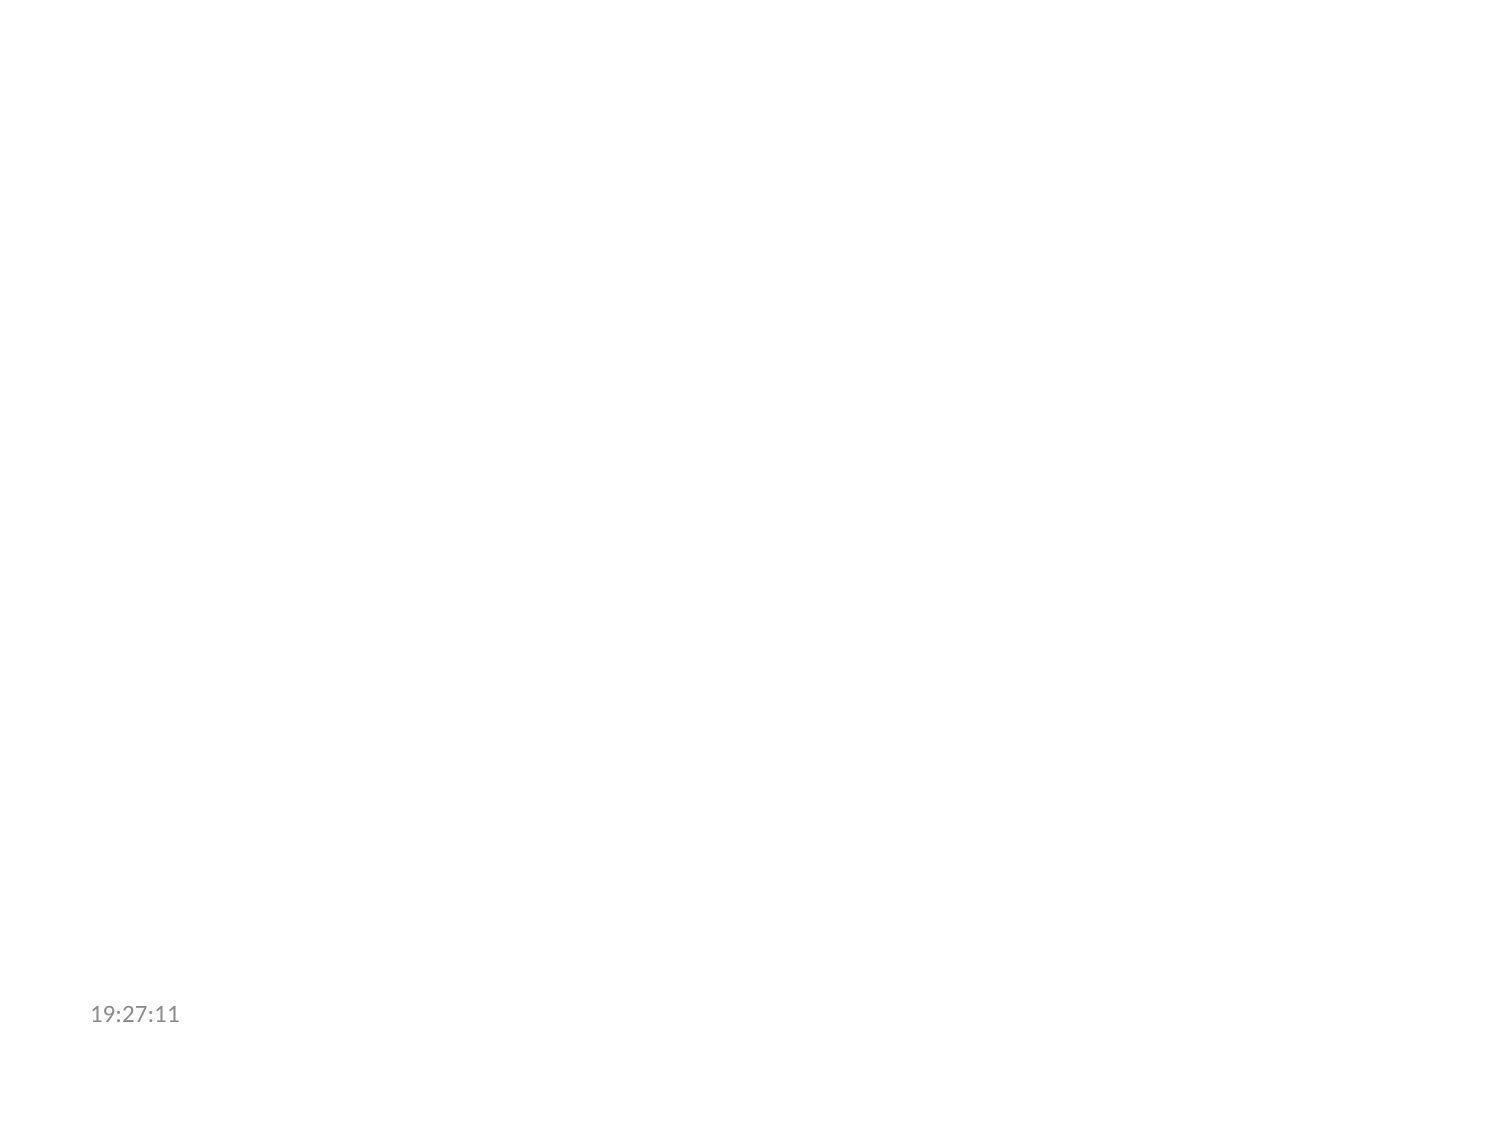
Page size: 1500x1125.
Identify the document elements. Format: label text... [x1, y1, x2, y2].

text_box 15:35:09 [75, 982, 425, 1043]
